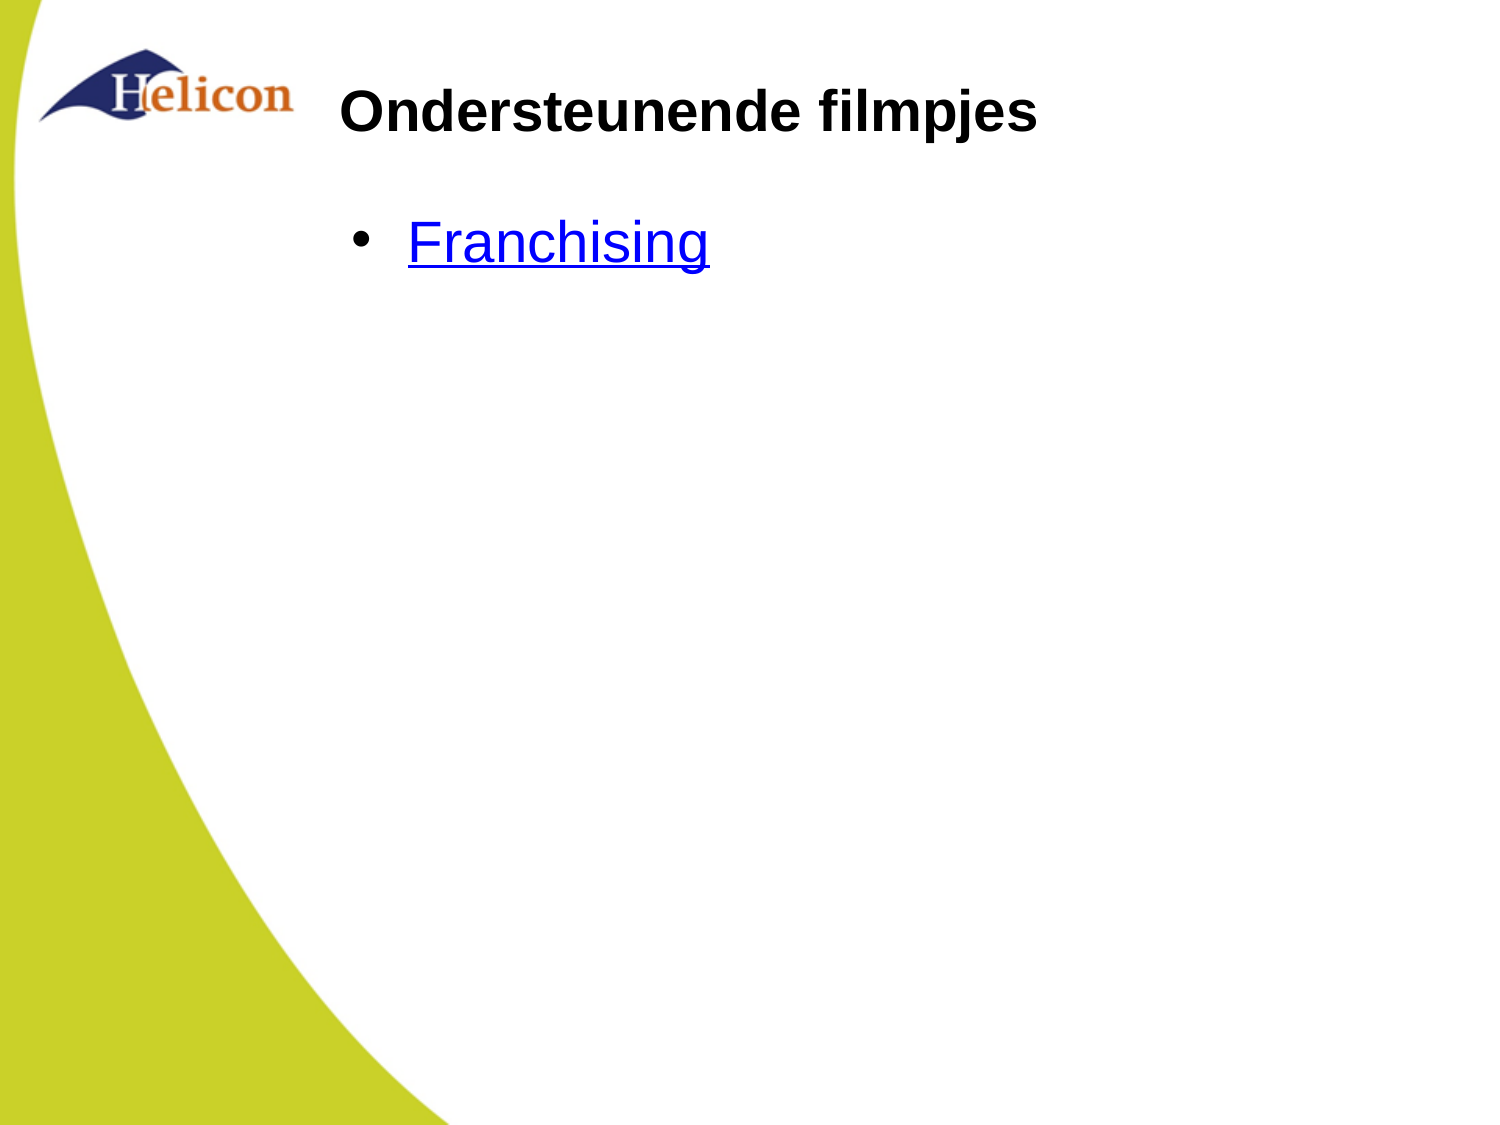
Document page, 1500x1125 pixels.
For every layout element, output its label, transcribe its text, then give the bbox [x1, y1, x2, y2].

picture [0, 0, 1500, 1125]
title Ondersteunende filmpjes [324, 54, 1415, 161]
list Franchising [336, 196, 1425, 1005]
